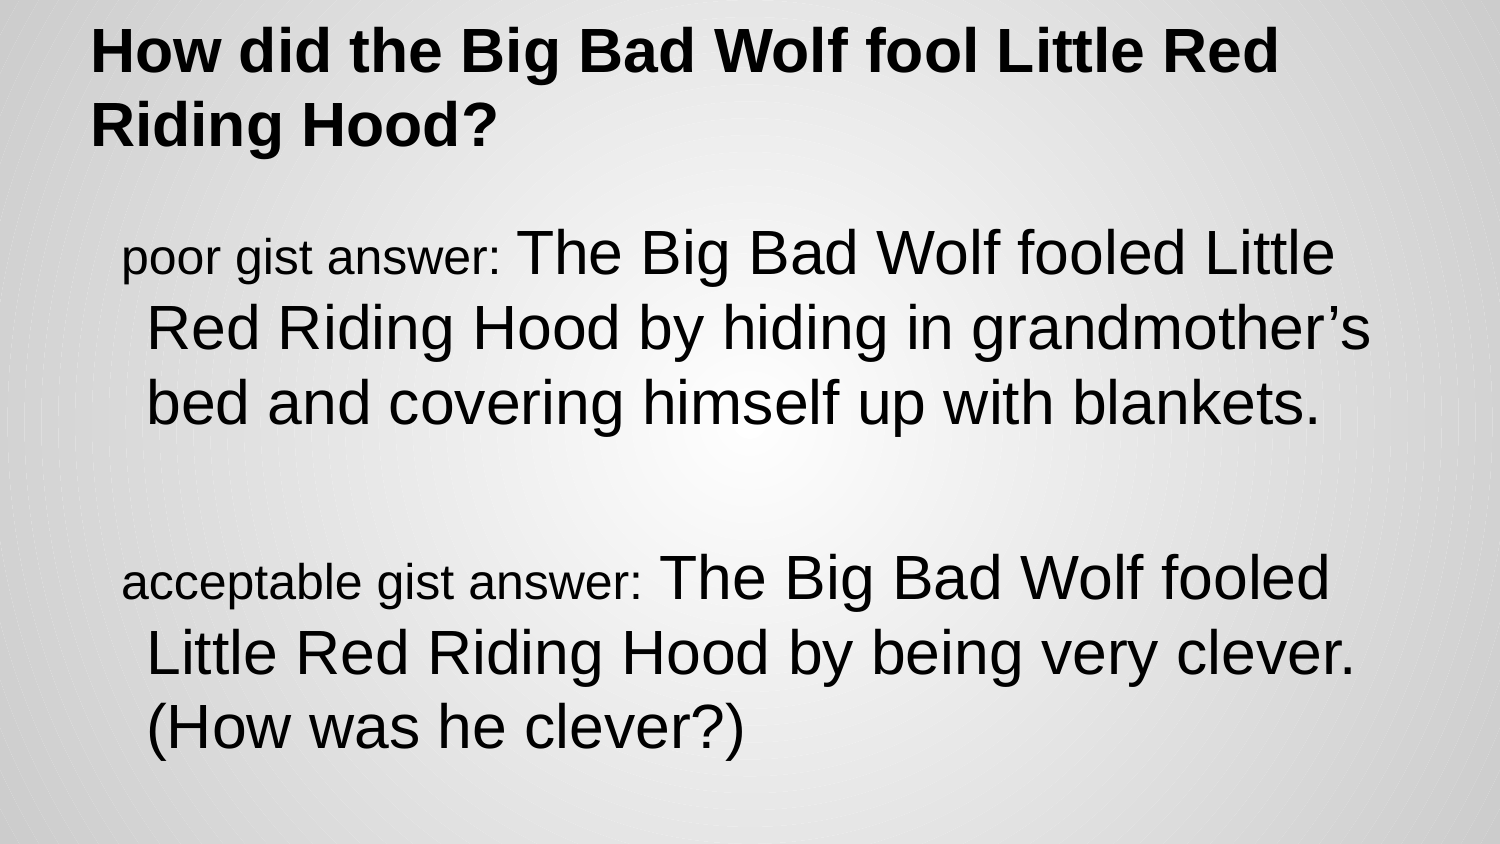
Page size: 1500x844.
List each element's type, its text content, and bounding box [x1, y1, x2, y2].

title How did the Big Bad Wolf fool Little Red Riding Hood? [74, 33, 1426, 175]
list poor gist answer: The Big Bad Wolf fooled Little Red Riding Hood by hiding in grandmother’s bed and covering himself up with blankets. acceptable gist answer: The Big Bad Wolf fooled Little Red Riding Hood by being very clever. (How was he clever?) [74, 196, 1426, 809]
